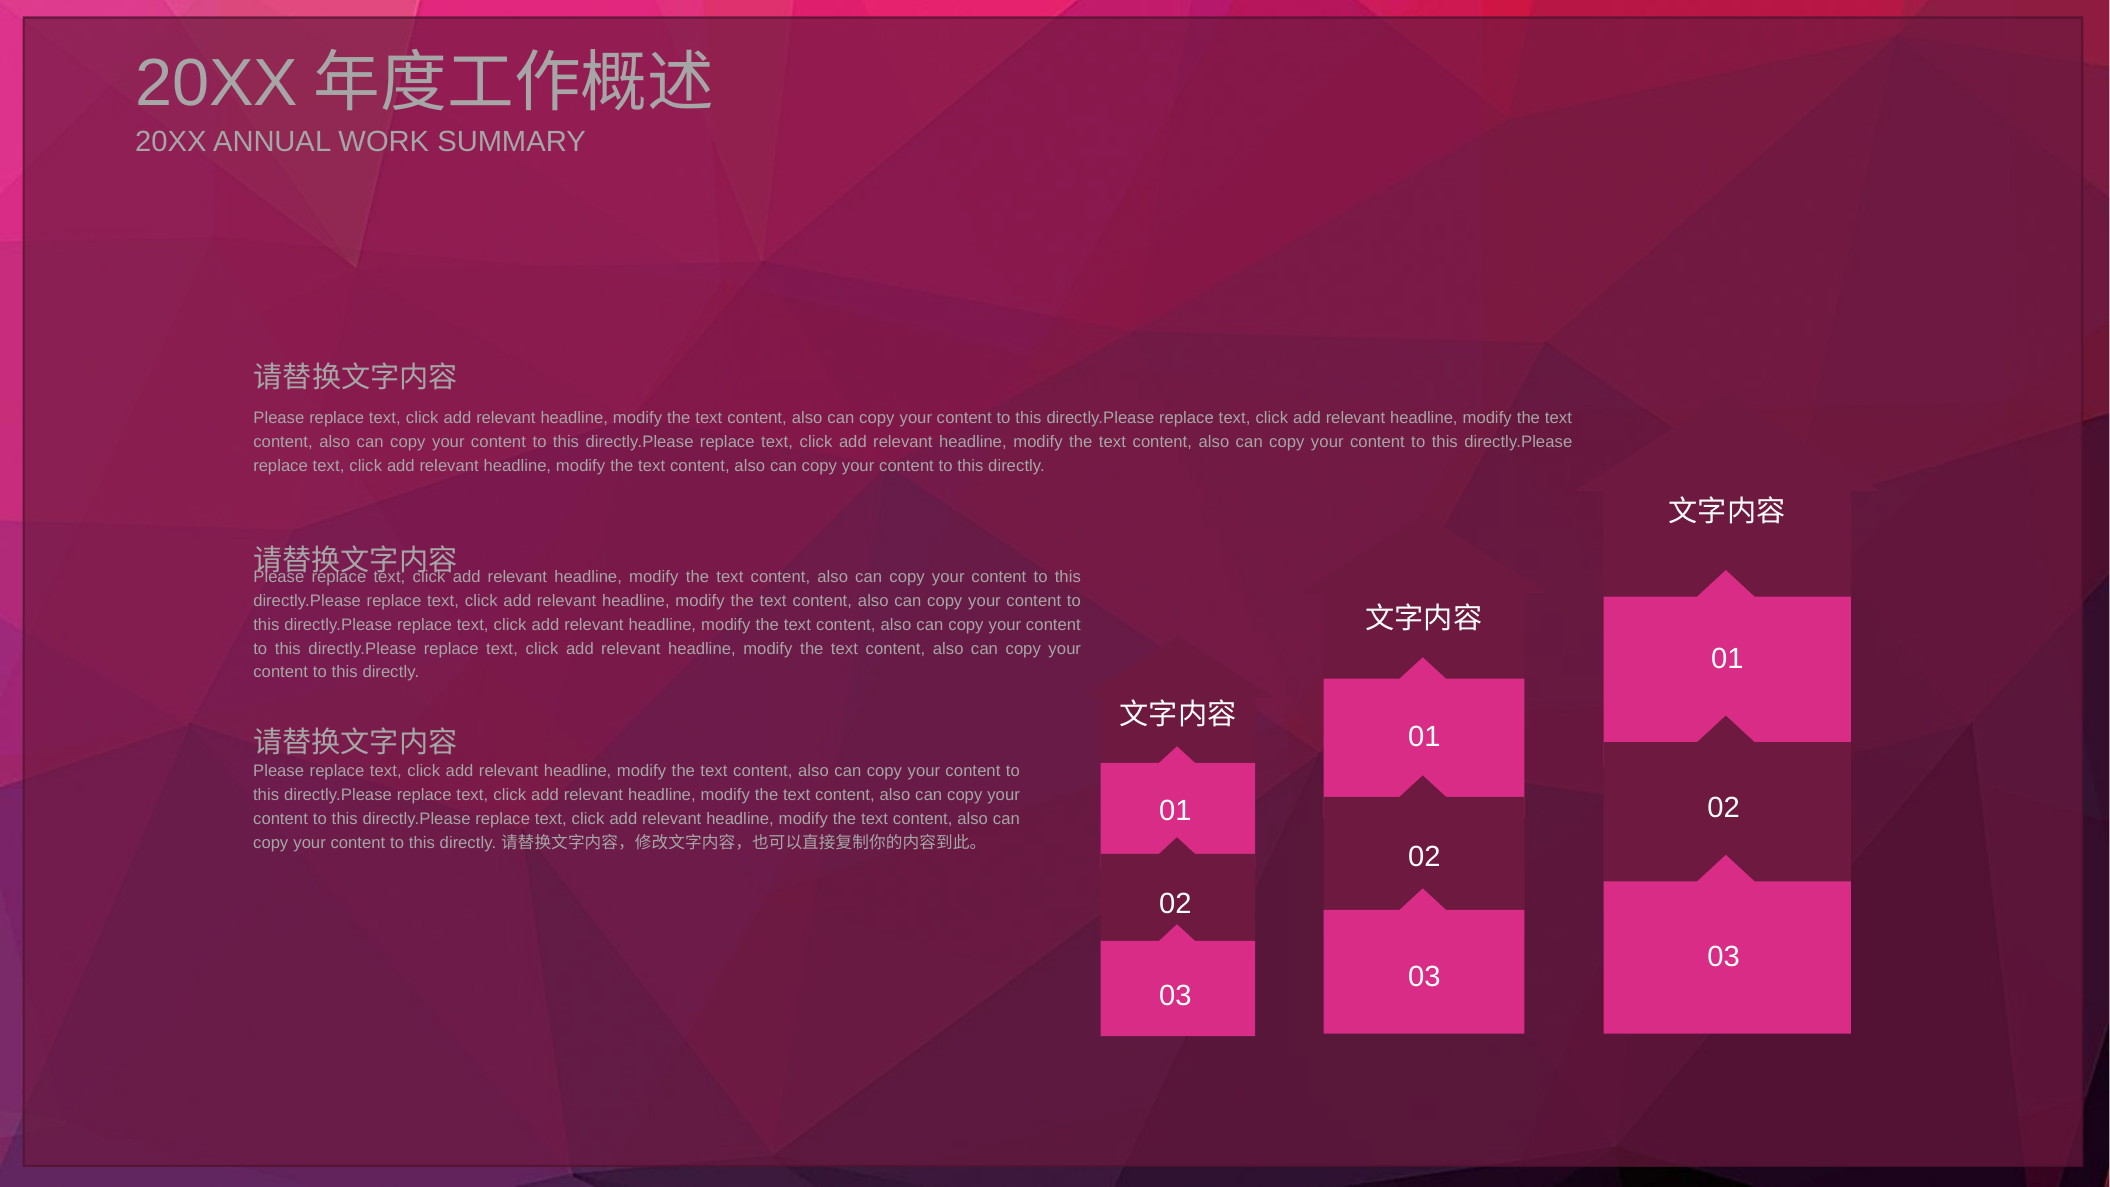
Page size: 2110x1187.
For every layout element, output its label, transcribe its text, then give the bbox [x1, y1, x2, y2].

text_box 20XX ANNUAL WORK SUMMARY [135, 122, 596, 158]
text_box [253, 717, 1022, 852]
picture [0, 0, 2110, 1187]
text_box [253, 353, 1575, 476]
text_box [1299, 514, 1549, 1034]
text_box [1574, 394, 1880, 1034]
text_box 20XX年度工作概述 [135, 38, 783, 119]
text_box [253, 535, 1083, 683]
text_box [1082, 636, 1274, 1036]
